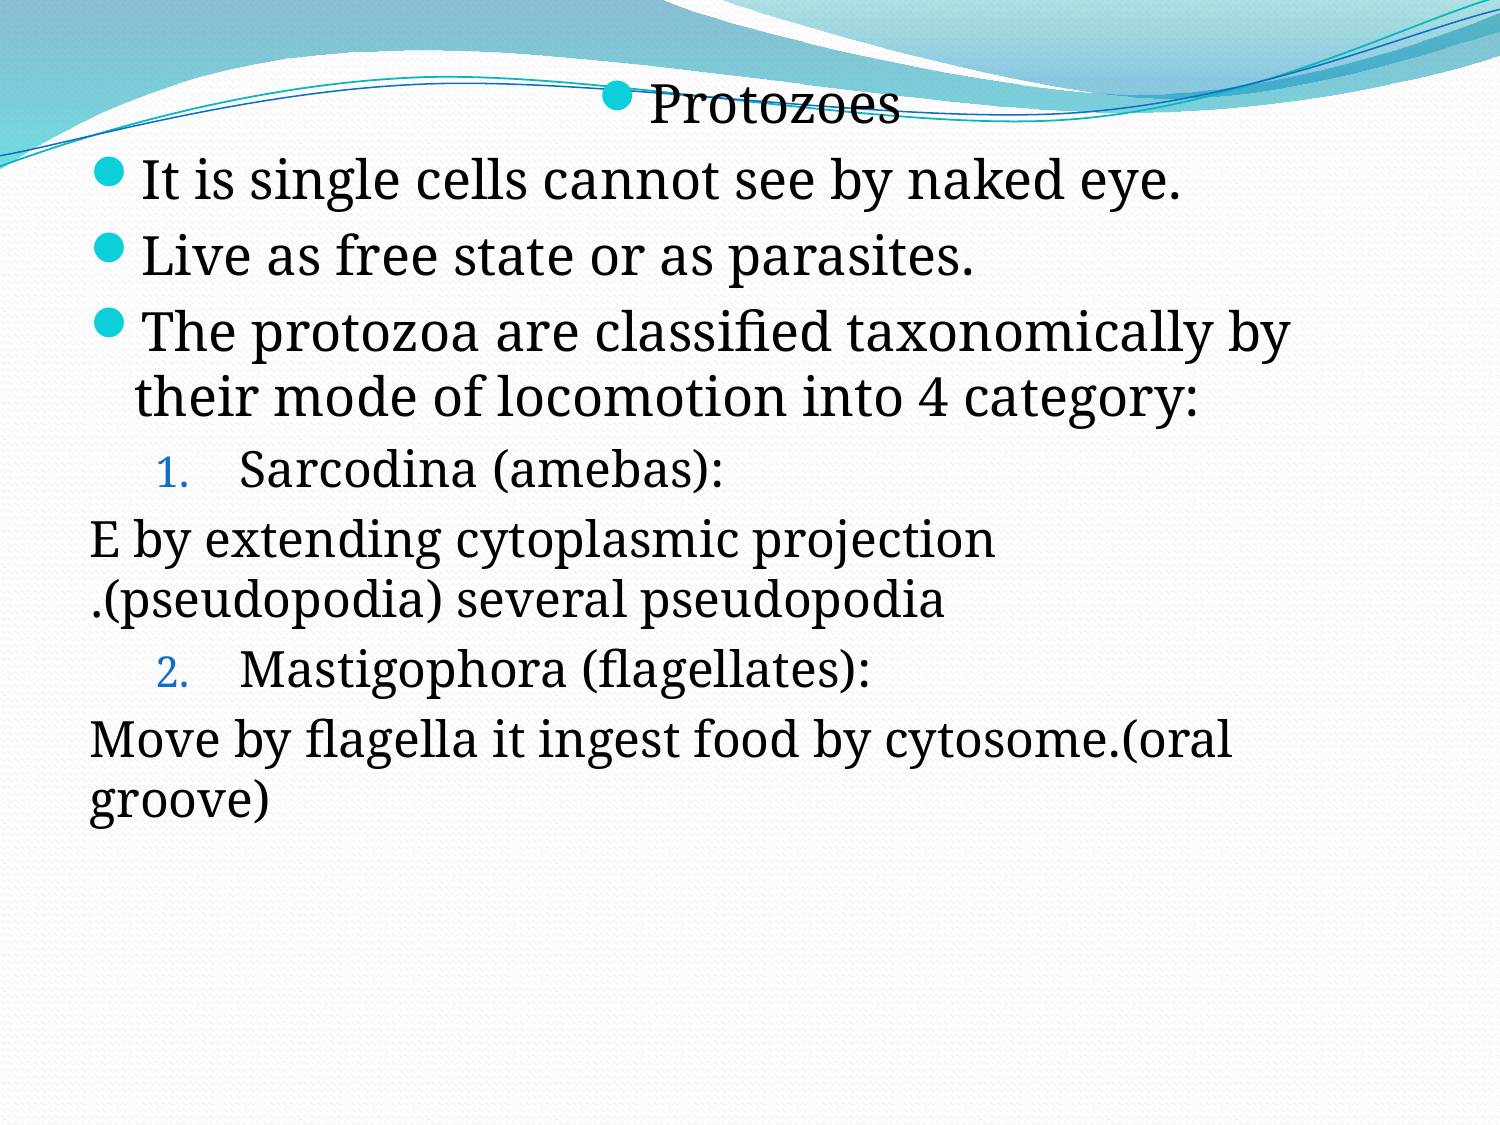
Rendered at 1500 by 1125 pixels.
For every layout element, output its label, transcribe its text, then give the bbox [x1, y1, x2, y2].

list Protozoes It is single cells cannot see by naked eye. Live as free state or as parasites. The protozoa are classified taxonomically by their mode of locomotion into 4 category: Sarcodina (amebas): E by extending cytoplasmic projection (pseudopodia) several pseudopodia. Mastigophora (flagellates): Move by flagella it ingest food by cytosome.(oral groove) [75, 62, 1425, 1005]
